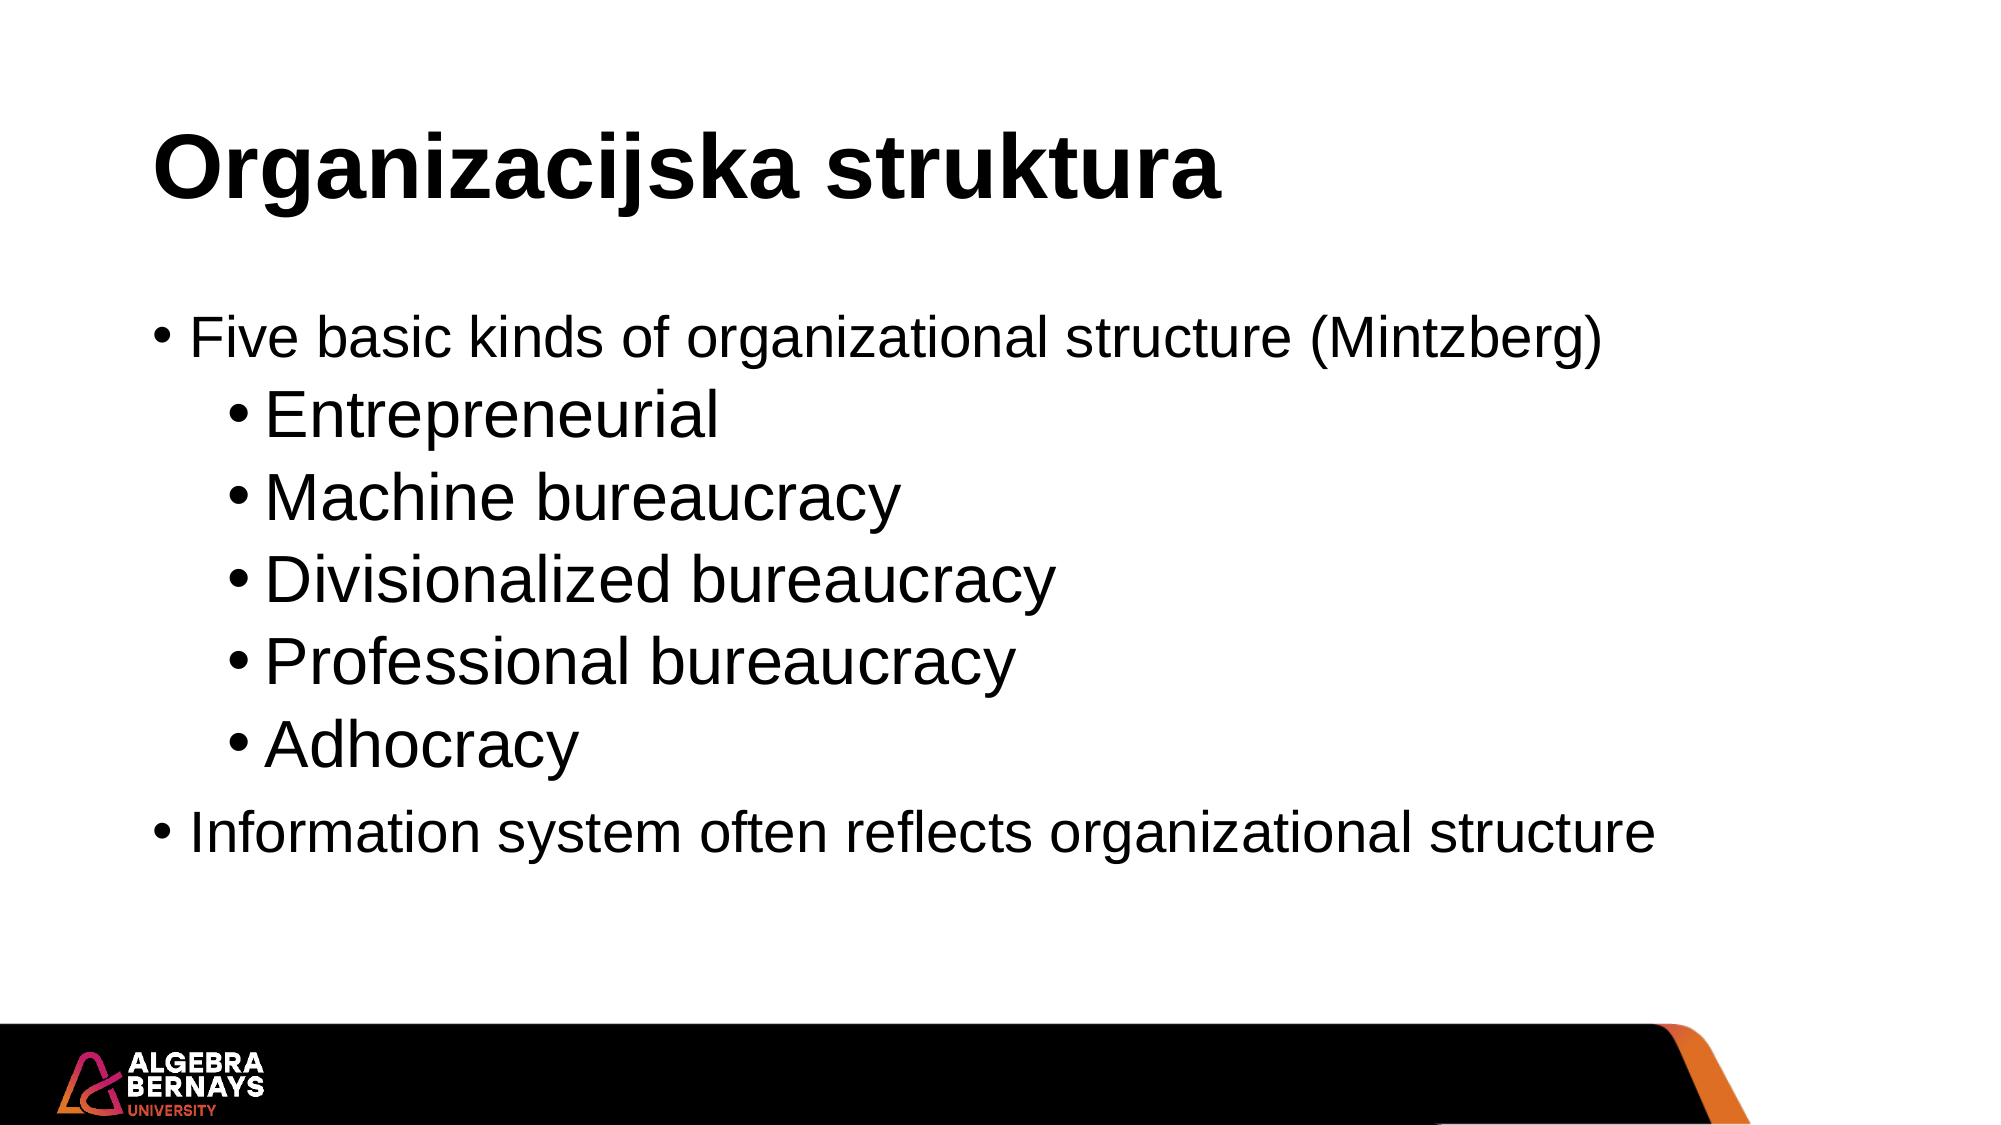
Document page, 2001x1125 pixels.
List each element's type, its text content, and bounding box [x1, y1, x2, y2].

list Five basic kinds of organizational structure (Mintzberg) Entrepreneurial Machine bureaucracy Divisionalized bureaucracy Professional bureaucracy Adhocracy Information system often reflects organizational structure [137, 299, 1863, 953]
title Organizacijska struktura [137, 67, 1863, 271]
picture [0, 1023, 1958, 1125]
